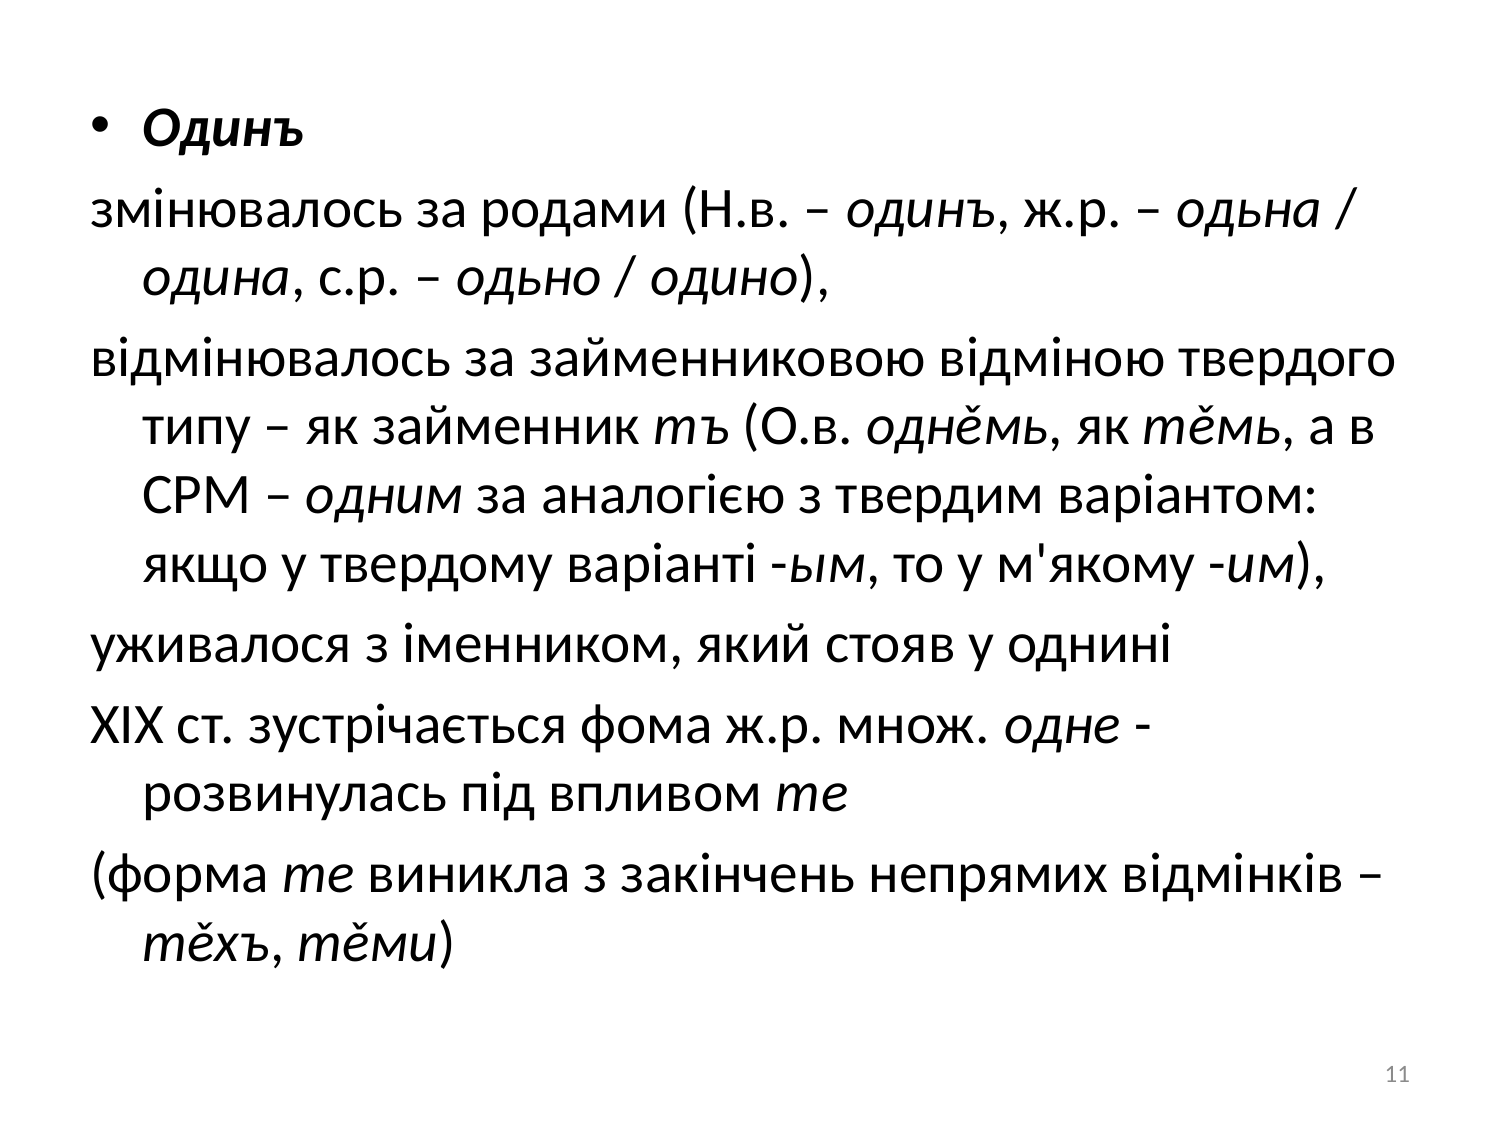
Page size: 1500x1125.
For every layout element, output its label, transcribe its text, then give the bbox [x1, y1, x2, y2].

slide_number 11 [1074, 1042, 1425, 1103]
list Одинъ змінювалось за родами (Н.в. – одинъ, ж.р. – одьна / одина, с.р. – одьно / одино), відмінювалось за займенниковою відміною твердого типу – як займенник тъ (О.в. однěмь, як тěмь, а в СРМ – одним за аналогією з твердим варіантом: якщо у твердому варіанті -ым, то у м'якому -им), уживалося з іменником, який стояв у однині ХІХ ст. зустрічається фома ж.р. множ. одне -розвинулась під впливом те (форма те виникла з закінчень непрямих відмінків – тěхъ, тěми) [75, 82, 1425, 1005]
